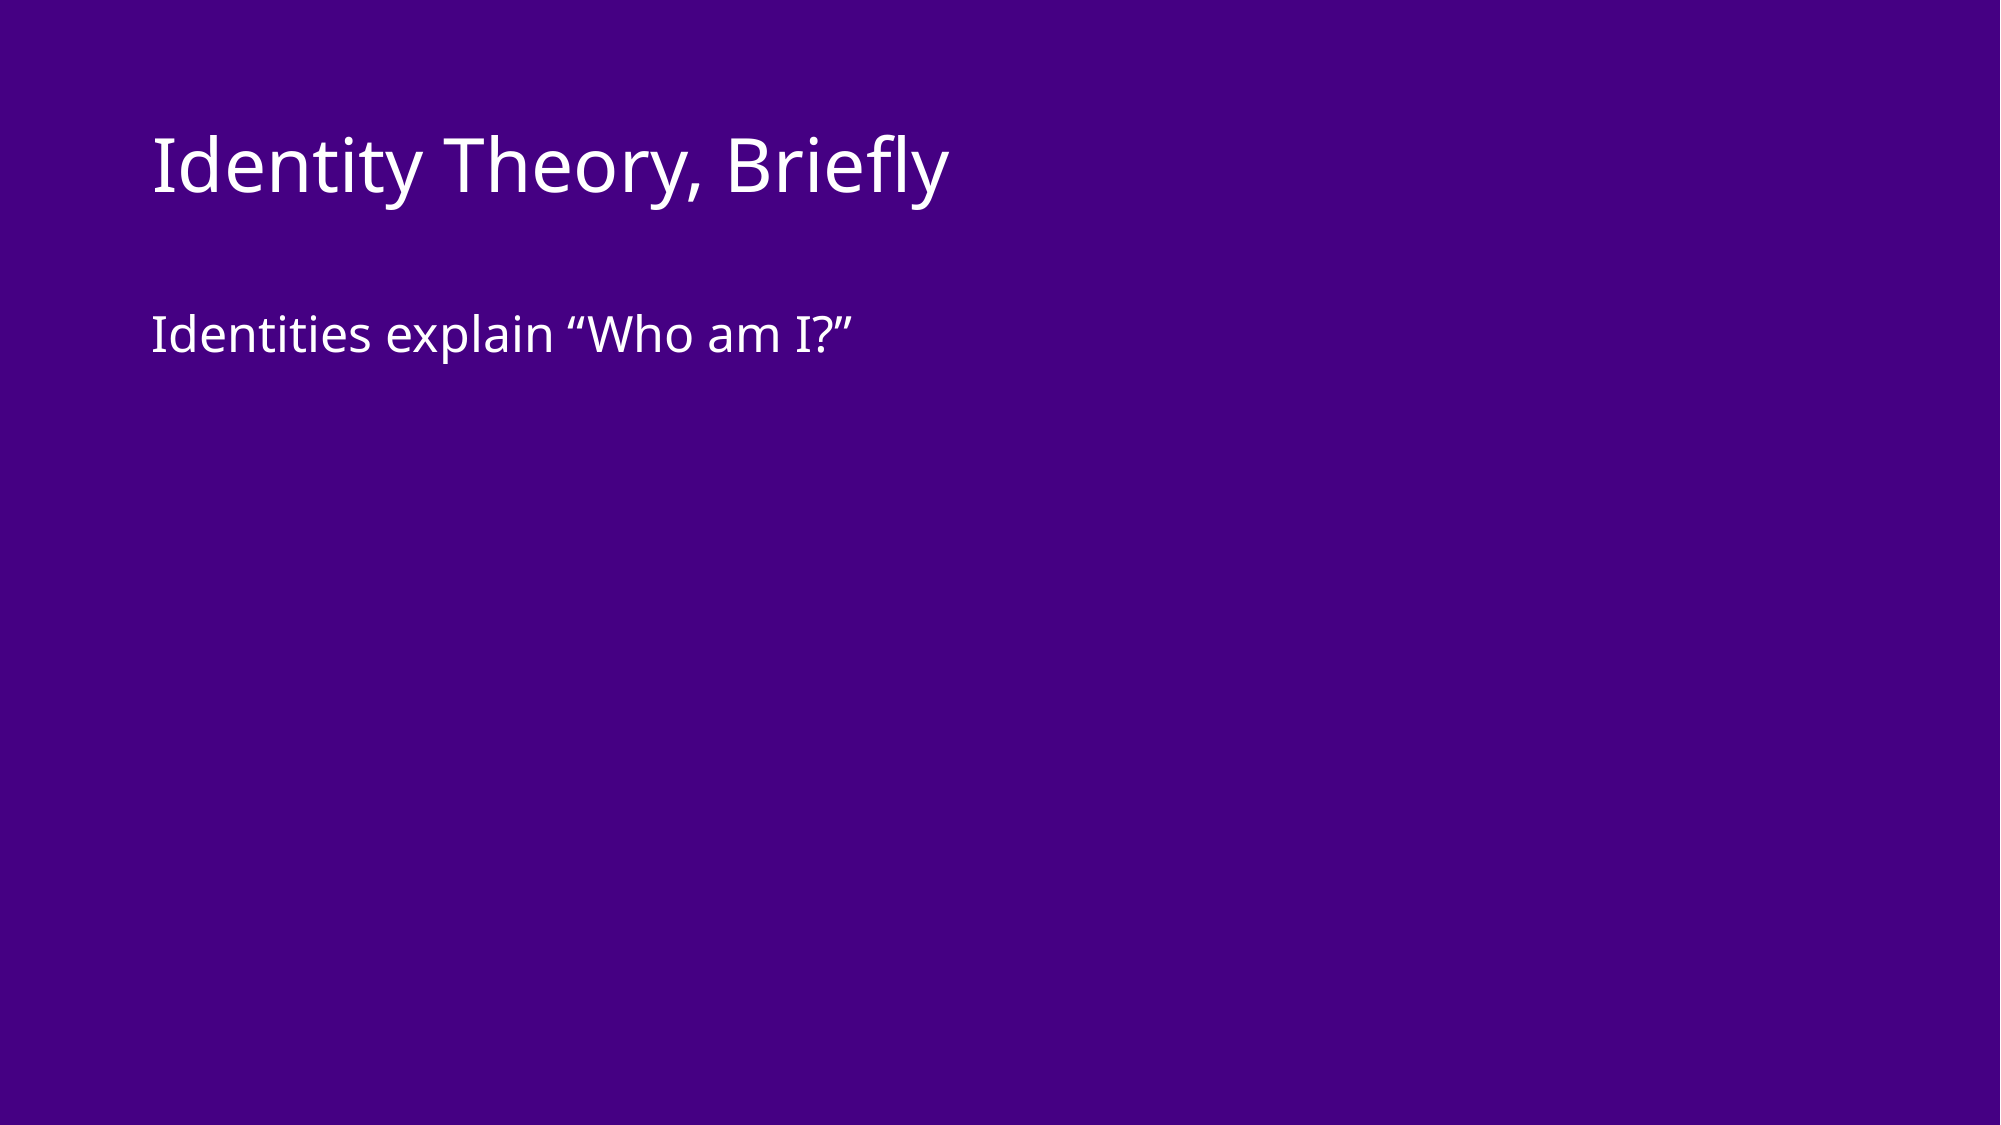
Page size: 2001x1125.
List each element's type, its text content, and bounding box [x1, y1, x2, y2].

list Identities explain “Who am I?” [136, 301, 1863, 1001]
title Identity Theory, Briefly [137, 59, 1863, 278]
